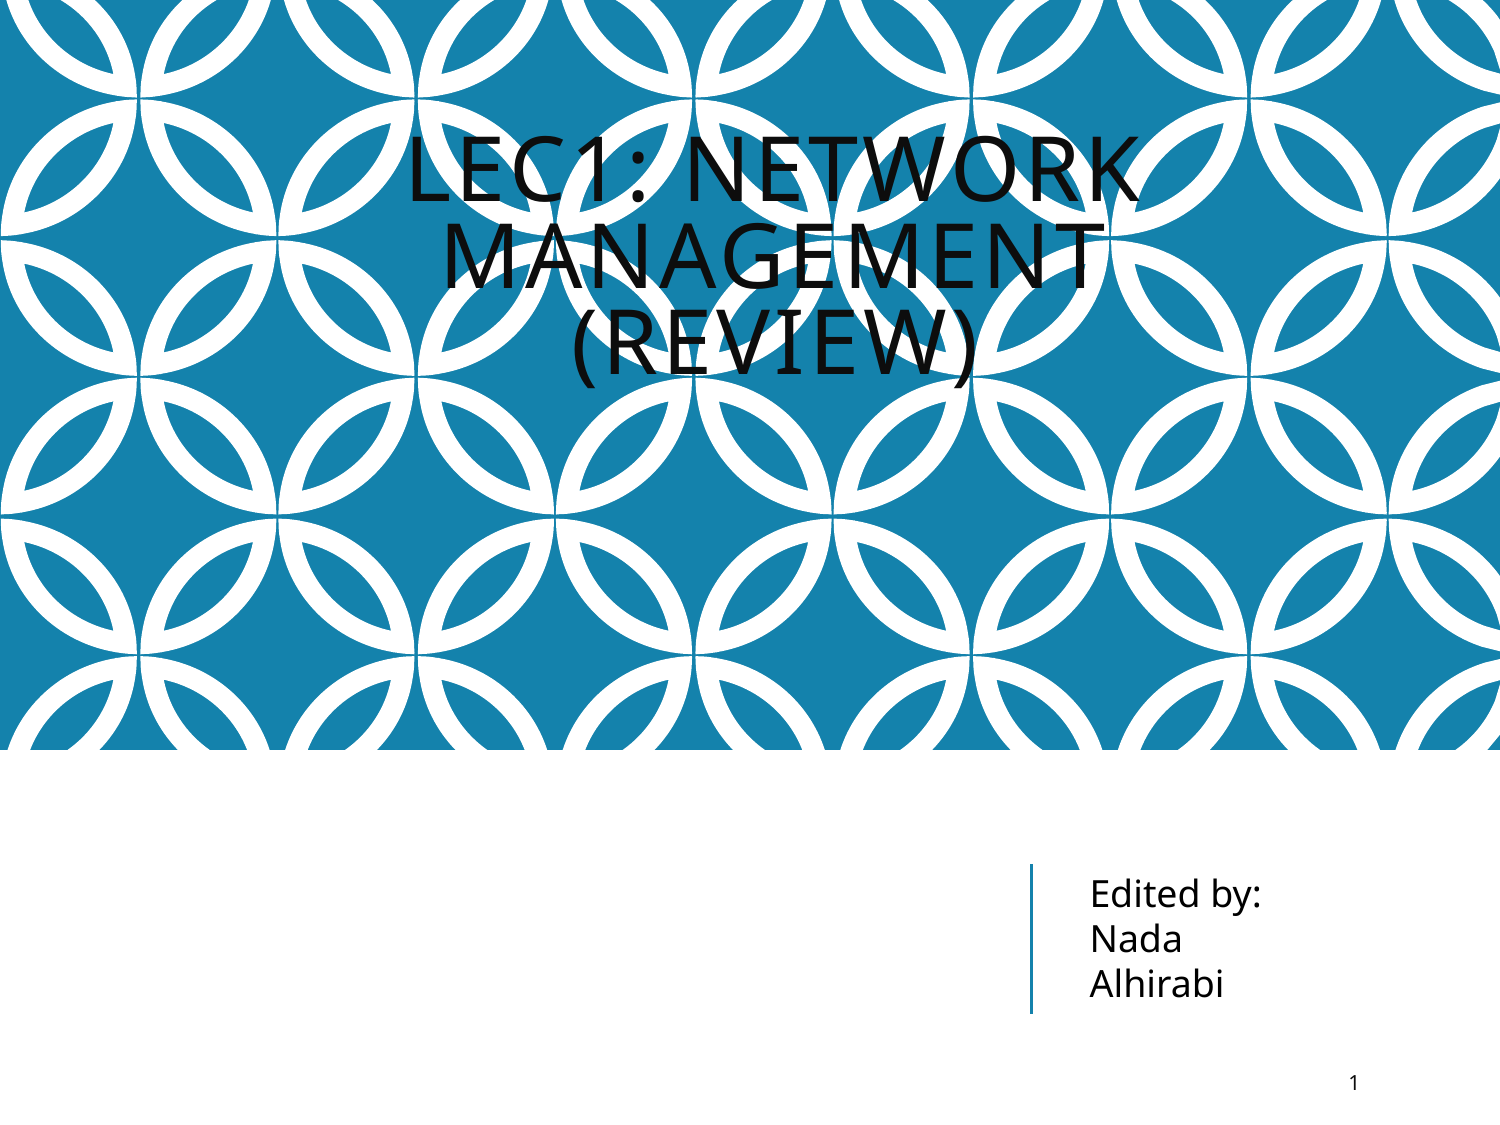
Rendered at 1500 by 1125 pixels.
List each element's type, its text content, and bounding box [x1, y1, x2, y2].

slide_number 1 [1333, 1061, 1454, 1107]
title Lec1: Network Management (Review) [112, 125, 1438, 400]
text_box Edited by: Nada Alhirabi [1074, 862, 1334, 1013]
